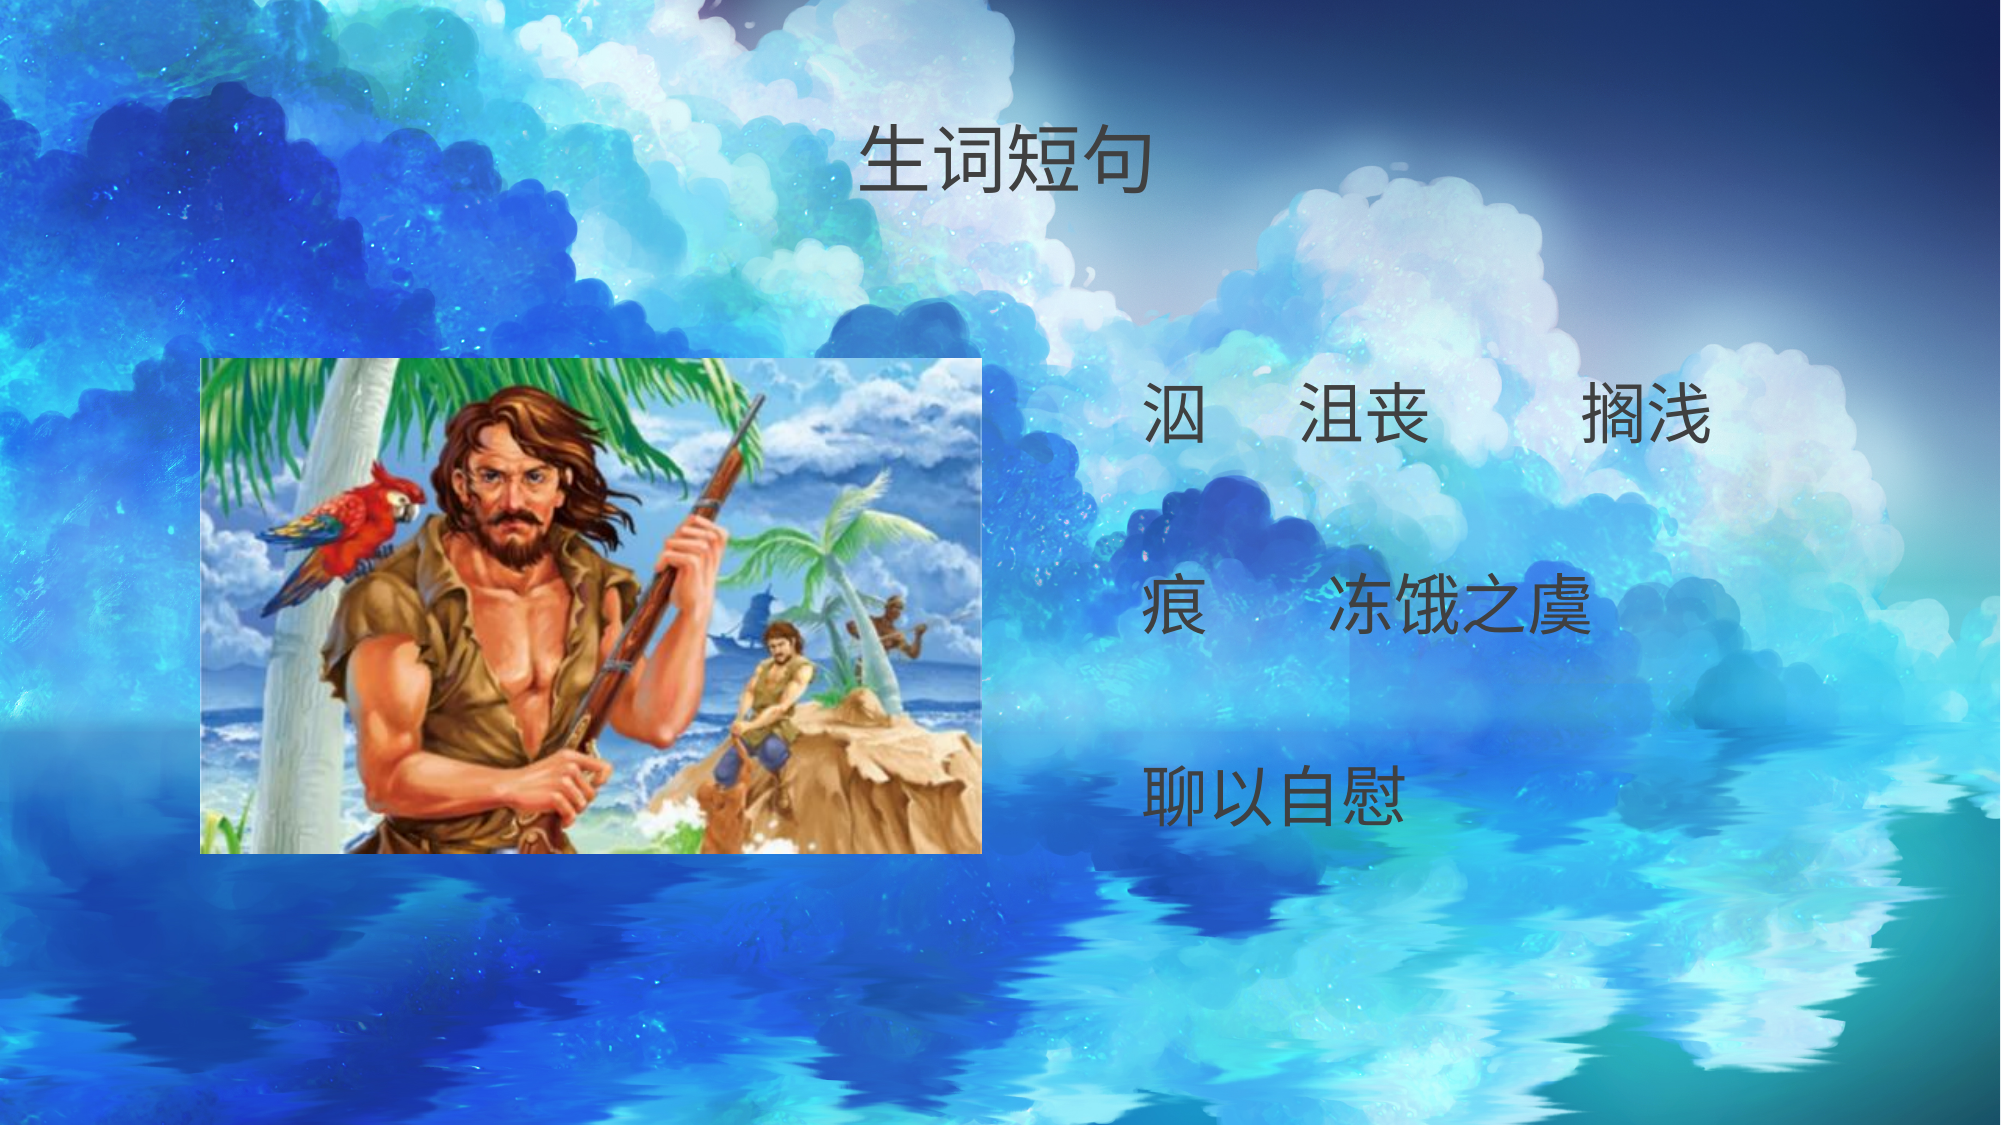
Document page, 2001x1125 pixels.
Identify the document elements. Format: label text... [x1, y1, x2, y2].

text_box 生词短句 [741, 105, 1272, 210]
picture [0, 0, 2001, 1125]
text_box 泅 沮丧 搁浅 痕 冻饿之虞 聊以自慰 [1126, 348, 1775, 939]
